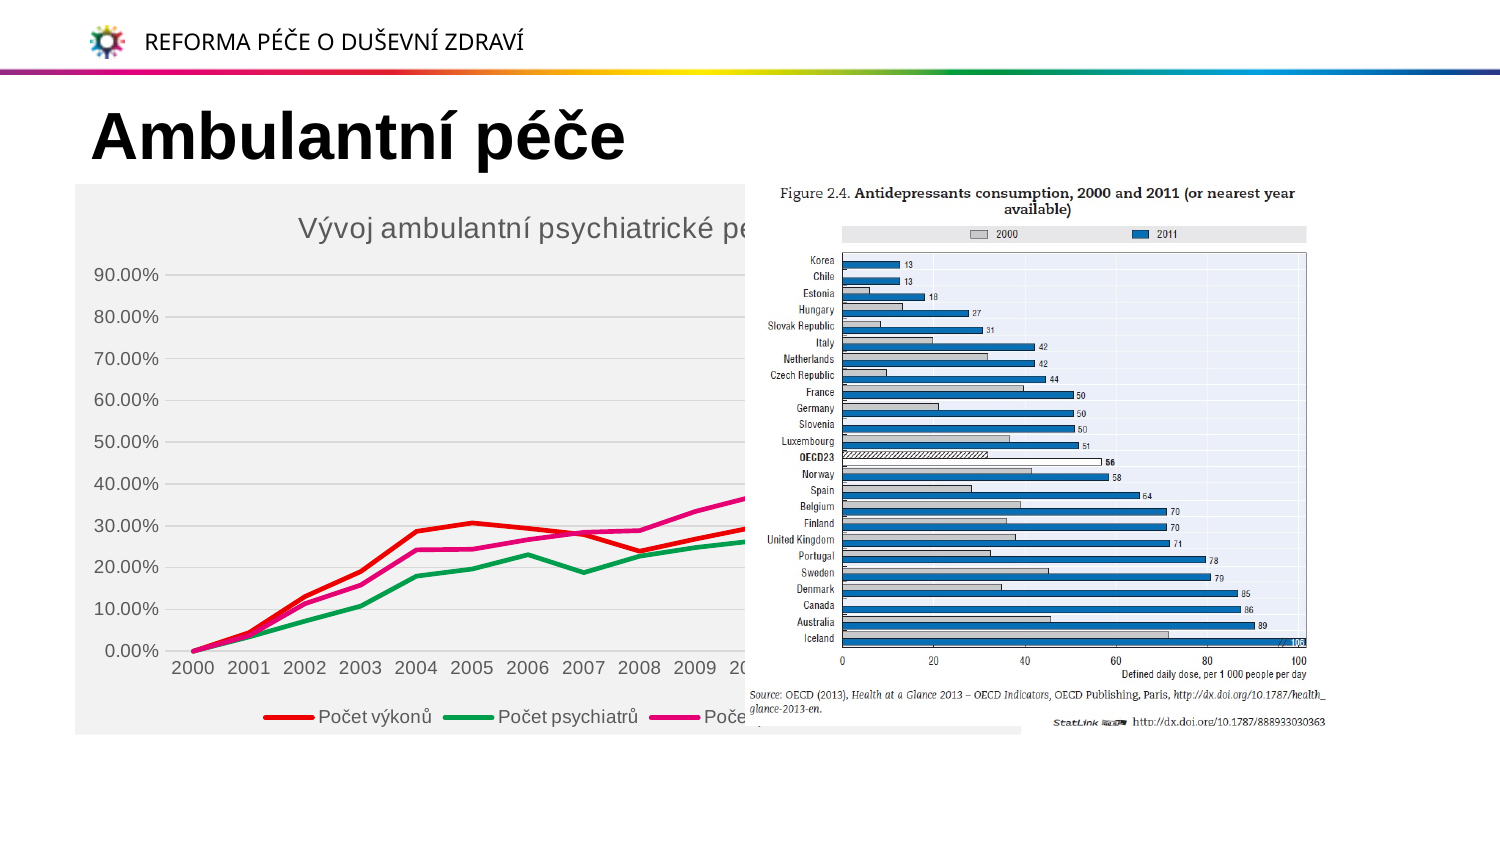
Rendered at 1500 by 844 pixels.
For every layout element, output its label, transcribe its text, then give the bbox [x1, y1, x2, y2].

picture [0, 67, 1500, 75]
picture [90, 25, 125, 59]
chart [74, 183, 1022, 735]
title Ambulantní péče [75, 82, 1128, 182]
picture [744, 183, 1331, 726]
